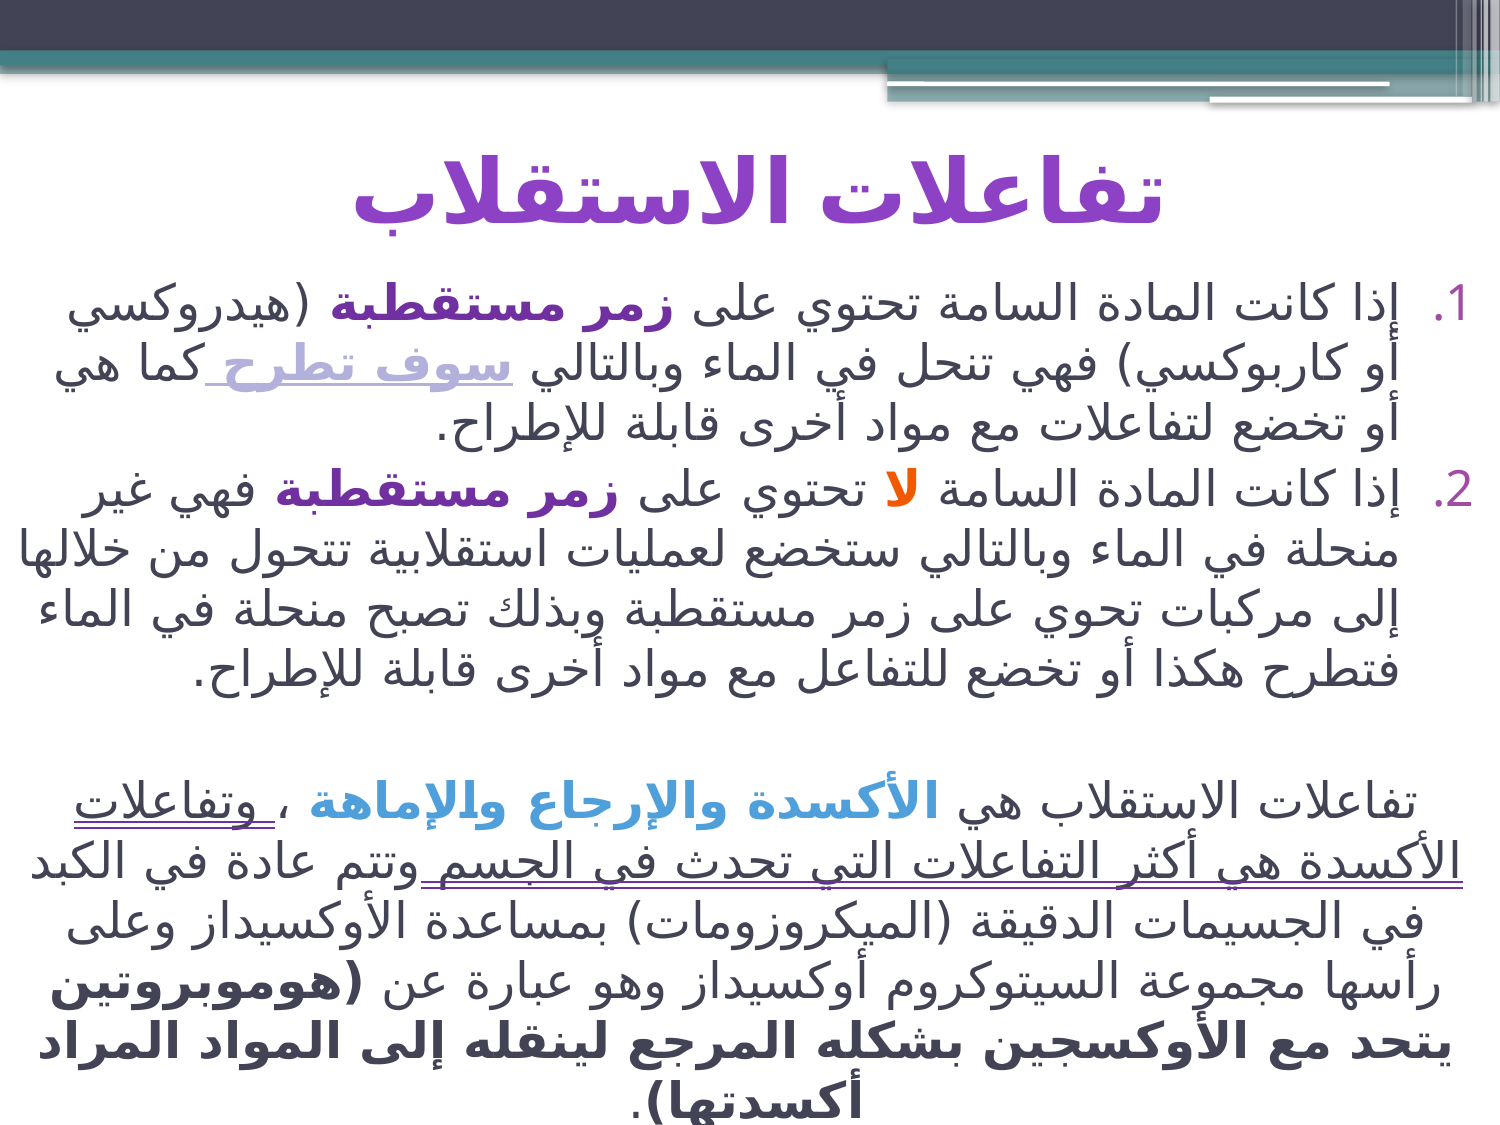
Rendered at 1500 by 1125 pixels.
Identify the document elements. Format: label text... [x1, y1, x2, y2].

list إذا كانت المادة السامة تحتوي على زمر مستقطبة (هيدروكسي أو كاربوكسي) فهي تنحل في الماء وبالتالي سوف تطرح كما هي أو تخضع لتفاعلات مع مواد أخرى قابلة للإطراح. إذا كانت المادة السامة لا تحتوي على زمر مستقطبة فهي غير منحلة في الماء وبالتالي ستخضع لعمليات استقلابية تتحول من خلالها إلى مركبات تحوي على زمر مستقطبة وبذلك تصبح منحلة في الماء فتطرح هكذا أو تخضع للتفاعل مع مواد أخرى قابلة للإطراح. تفاعلات الاستقلاب هي الأكسدة والإرجاع والإماهة ، وتفاعلات الأكسدة هي أكثر التفاعلات التي تحدث في الجسم وتتم عادة في الكبد في الجسيمات الدقيقة (الميكروزومات) بمساعدة الأوكسيداز وعلى رأسها مجموعة السيتوكروم أوكسيداز وهو عبارة عن (هوموبروتين يتحد مع الأوكسجين بشكله المرجع لينقله إلى المواد المراد أكسدتها). [0, 262, 1500, 988]
title تفاعلات الاستقلاب [324, 99, 1194, 249]
